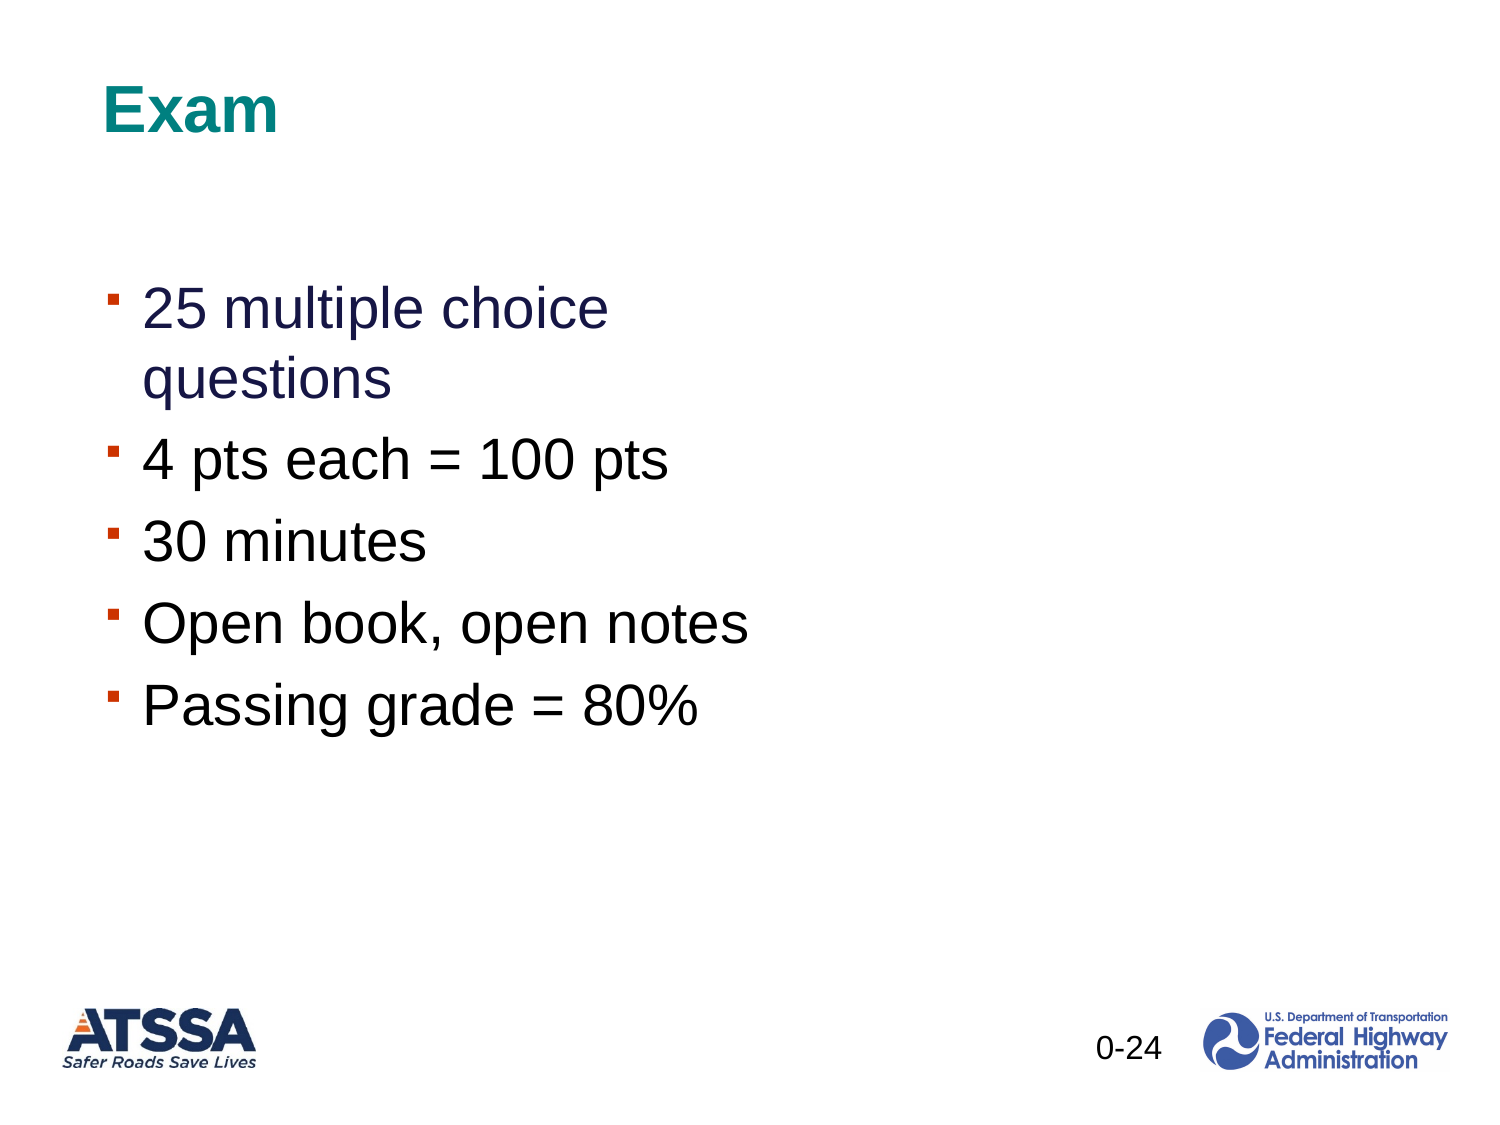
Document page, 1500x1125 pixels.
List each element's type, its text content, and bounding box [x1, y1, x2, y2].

picture [1200, 1008, 1450, 1072]
picture [62, 1008, 256, 1068]
title Exam [87, 0, 1500, 213]
list 25 multiple choice questions 4 pts each = 100 pts 30 minutes Open book, open notes Passing grade = 80% [89, 262, 878, 1038]
